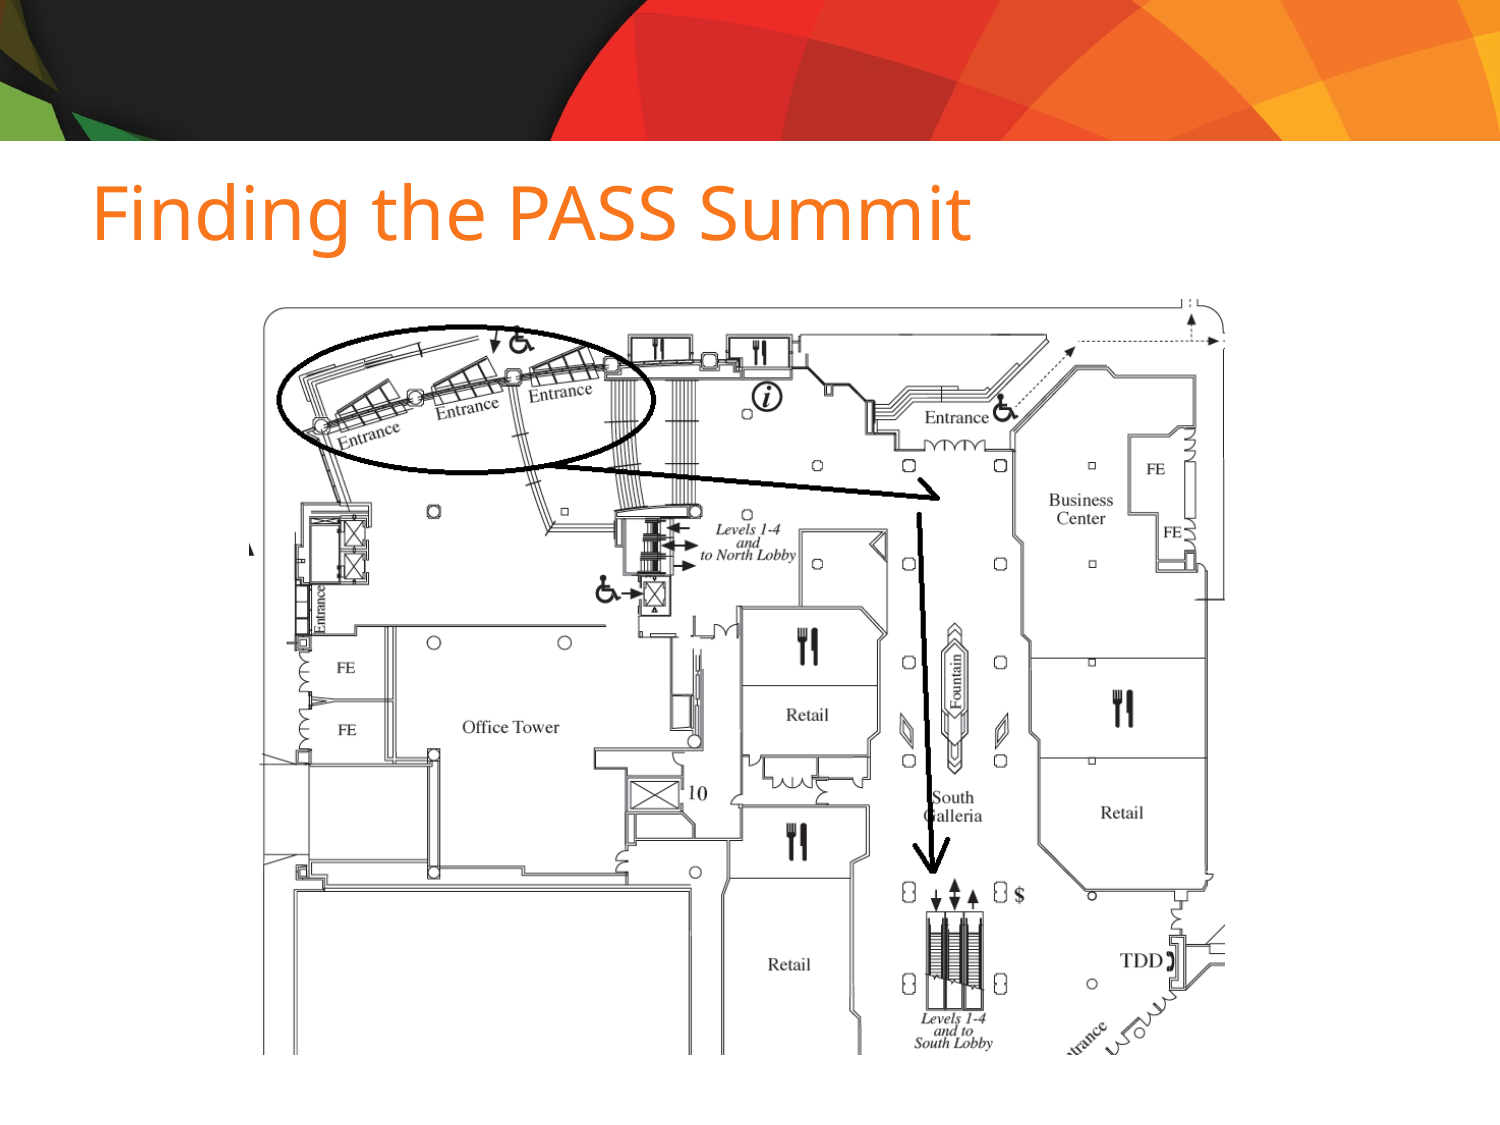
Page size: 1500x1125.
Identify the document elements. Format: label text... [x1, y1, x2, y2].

picture [0, 0, 1500, 141]
picture [249, 299, 1226, 1055]
title Finding the PASS Summit [75, 174, 1425, 288]
